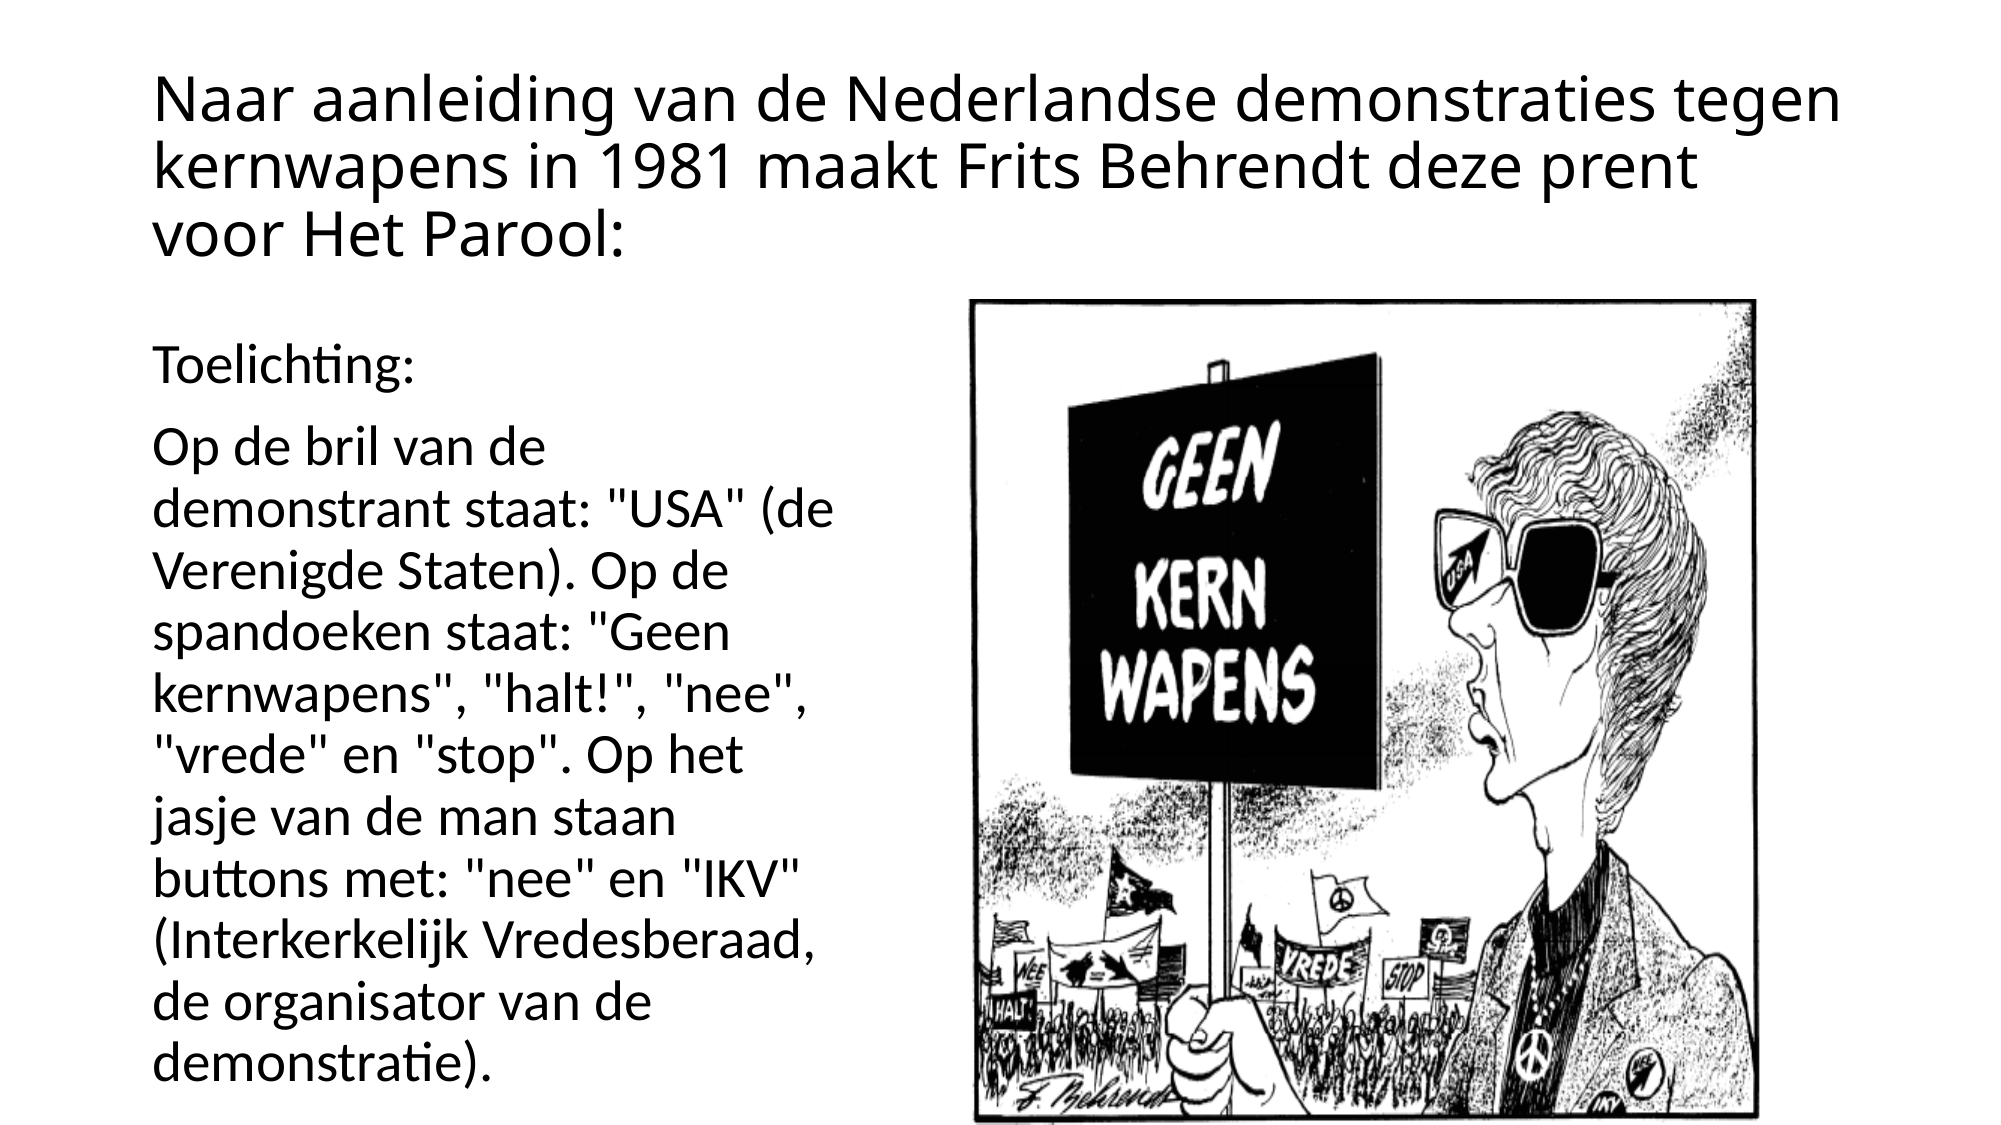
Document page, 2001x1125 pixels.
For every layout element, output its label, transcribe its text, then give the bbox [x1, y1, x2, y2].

list Toelichting: Op de bril van de demonstrant staat: "USA" (de Verenigde Staten). Op de spandoeken staat: "Geen kernwapens", "halt!", "nee", "vrede" en "stop". Op het jasje van de man staan buttons met: "nee" en "IKV" (Interkerkelijk Vredesberaad, de organisator van de demonstratie). [137, 327, 868, 1104]
picture [967, 299, 1764, 1125]
title Naar aanleiding van de Nederlandse demonstraties tegen kernwapens in 1981 maakt Frits Behrendt deze prent voor Het Parool: [137, 59, 1863, 278]
